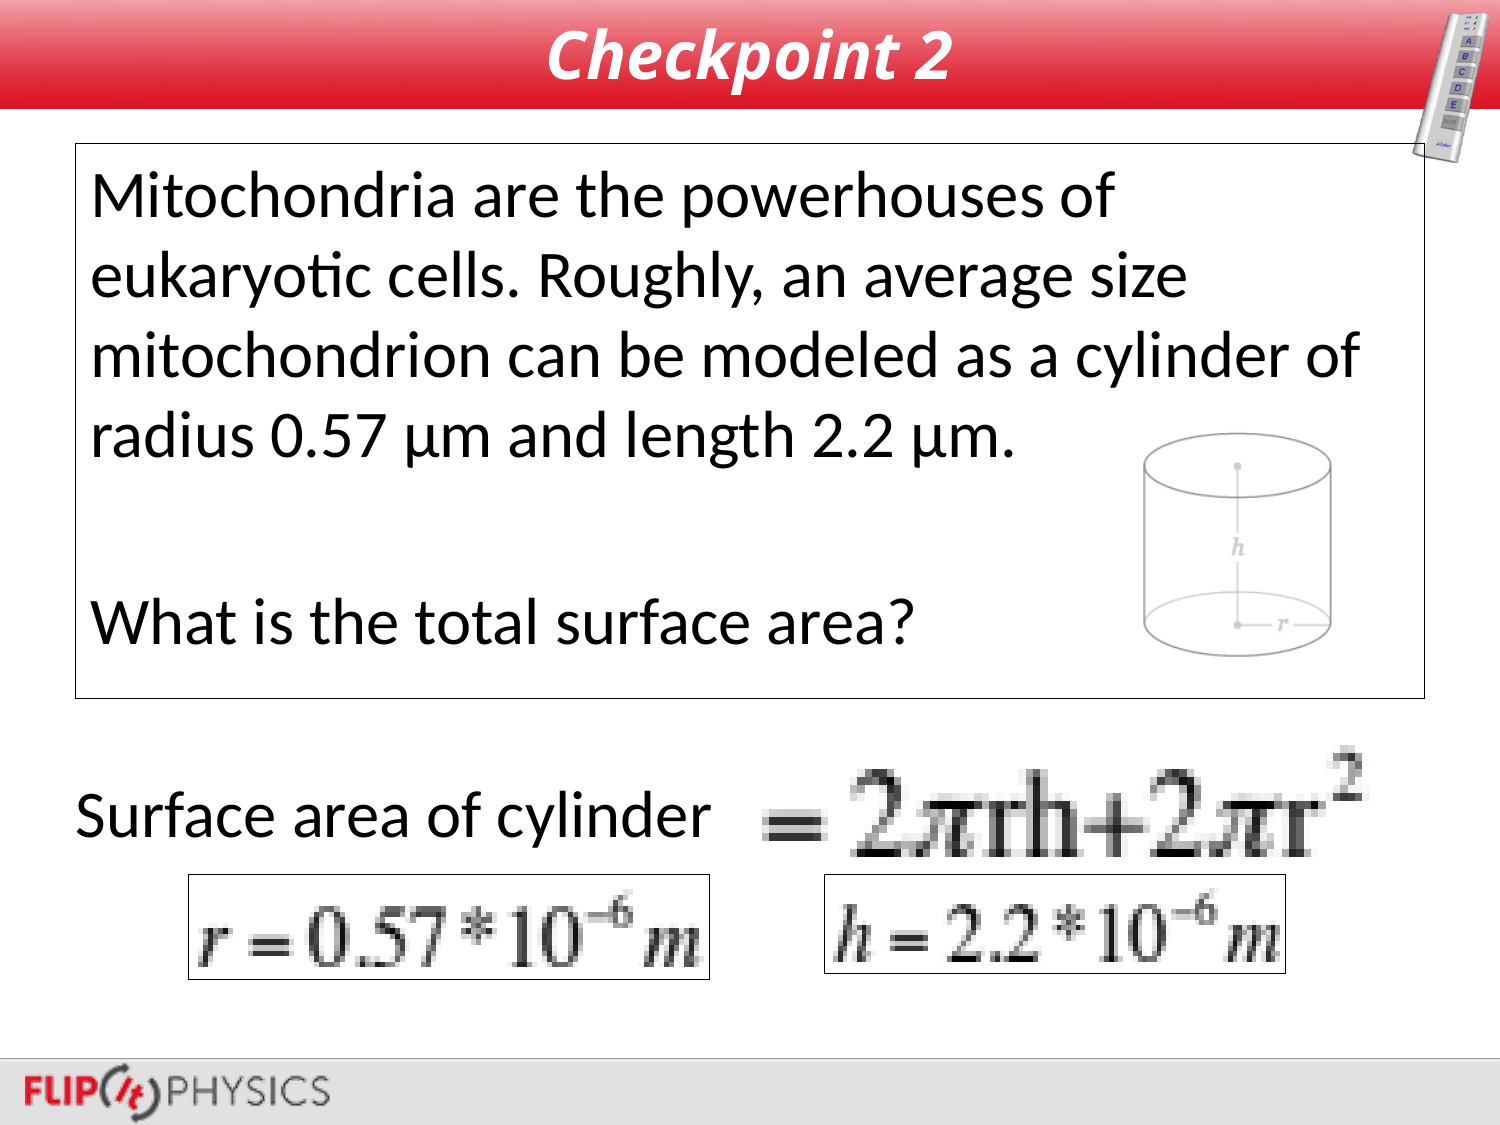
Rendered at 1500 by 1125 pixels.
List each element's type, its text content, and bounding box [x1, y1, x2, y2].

text_box Surface area of cylinder [61, 762, 743, 858]
picture [1125, 421, 1356, 669]
list Mitochondria are the powerhouses of eukaryotic cells. Roughly, an average size mitochondrion can be modeled as a cylinder of radius 0.57 μm and length 2.2 μm. What is the total surface area? [75, 143, 1425, 699]
title Checkpoint 2 [75, 15, 1425, 91]
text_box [188, 873, 711, 980]
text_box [748, 721, 1378, 875]
picture [0, 0, 1500, 163]
picture [0, 1058, 1500, 1125]
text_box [824, 873, 1286, 974]
